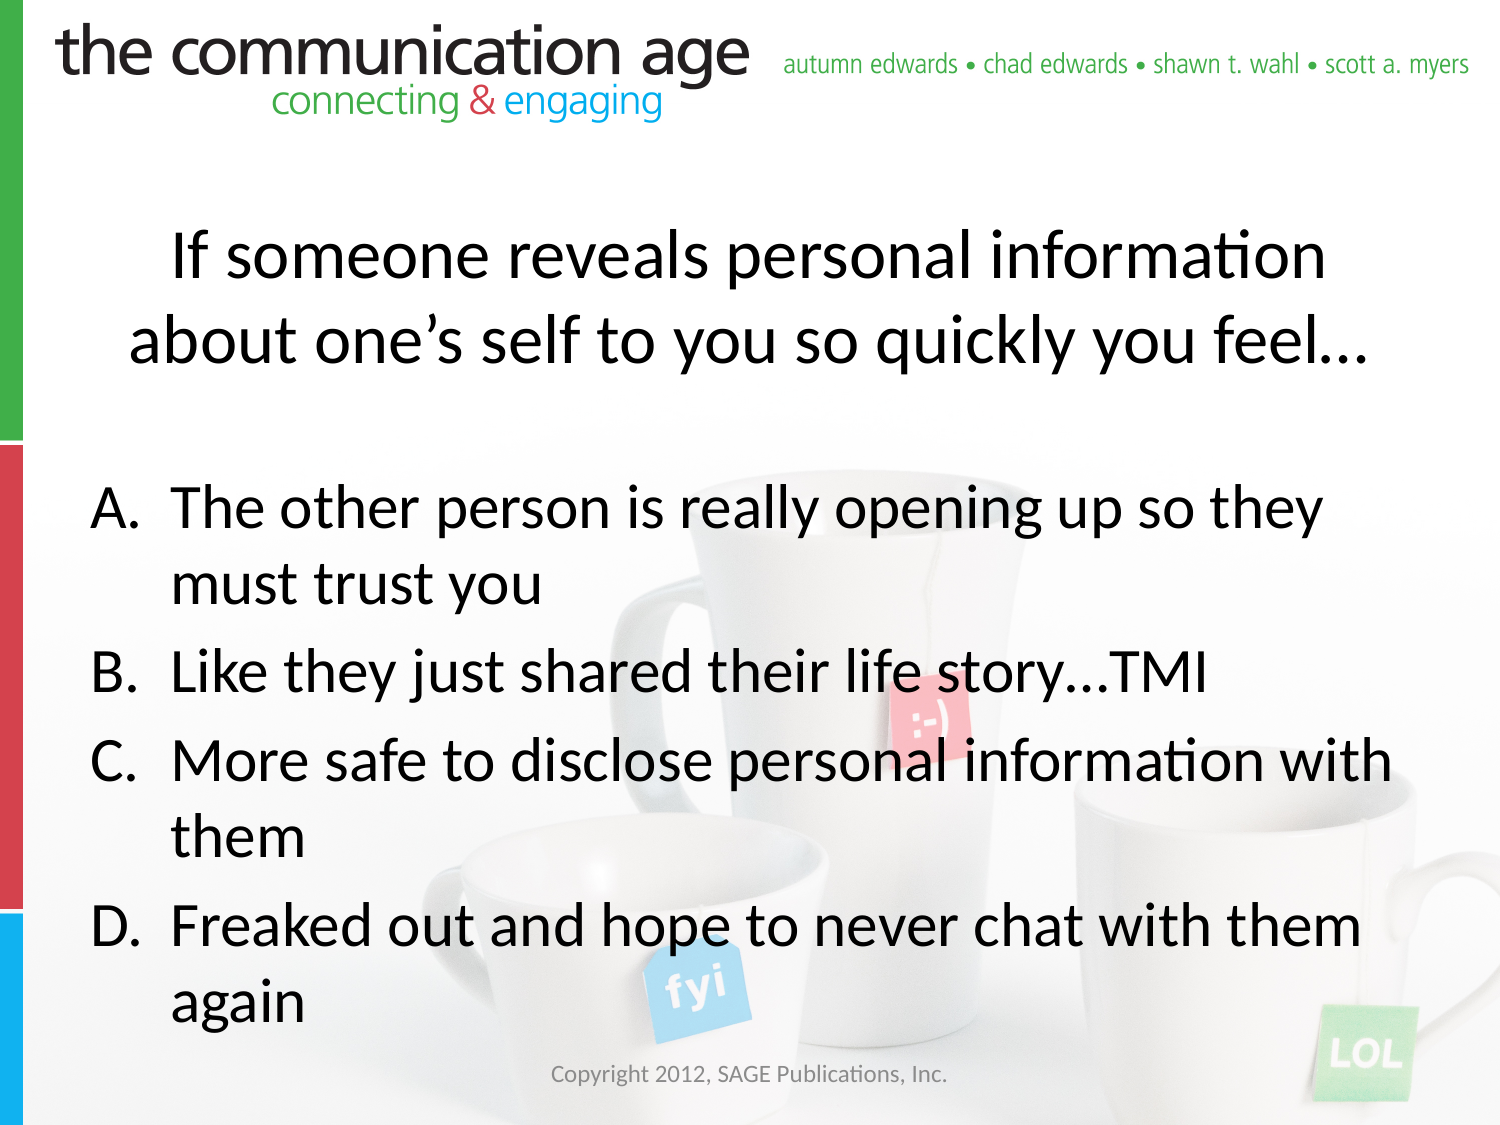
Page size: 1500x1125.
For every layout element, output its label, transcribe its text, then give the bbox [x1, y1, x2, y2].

title If someone reveals personal information about one’s self to you so quickly you feel… [75, 198, 1425, 387]
picture [0, 0, 1500, 1125]
footer Copyright 2012, SAGE Publications, Inc. [512, 1042, 988, 1103]
list The other person is really opening up so they must trust you Like they just shared their life story…TMI More safe to disclose personal information with them Freaked out and hope to never chat with them again [75, 457, 1425, 1043]
